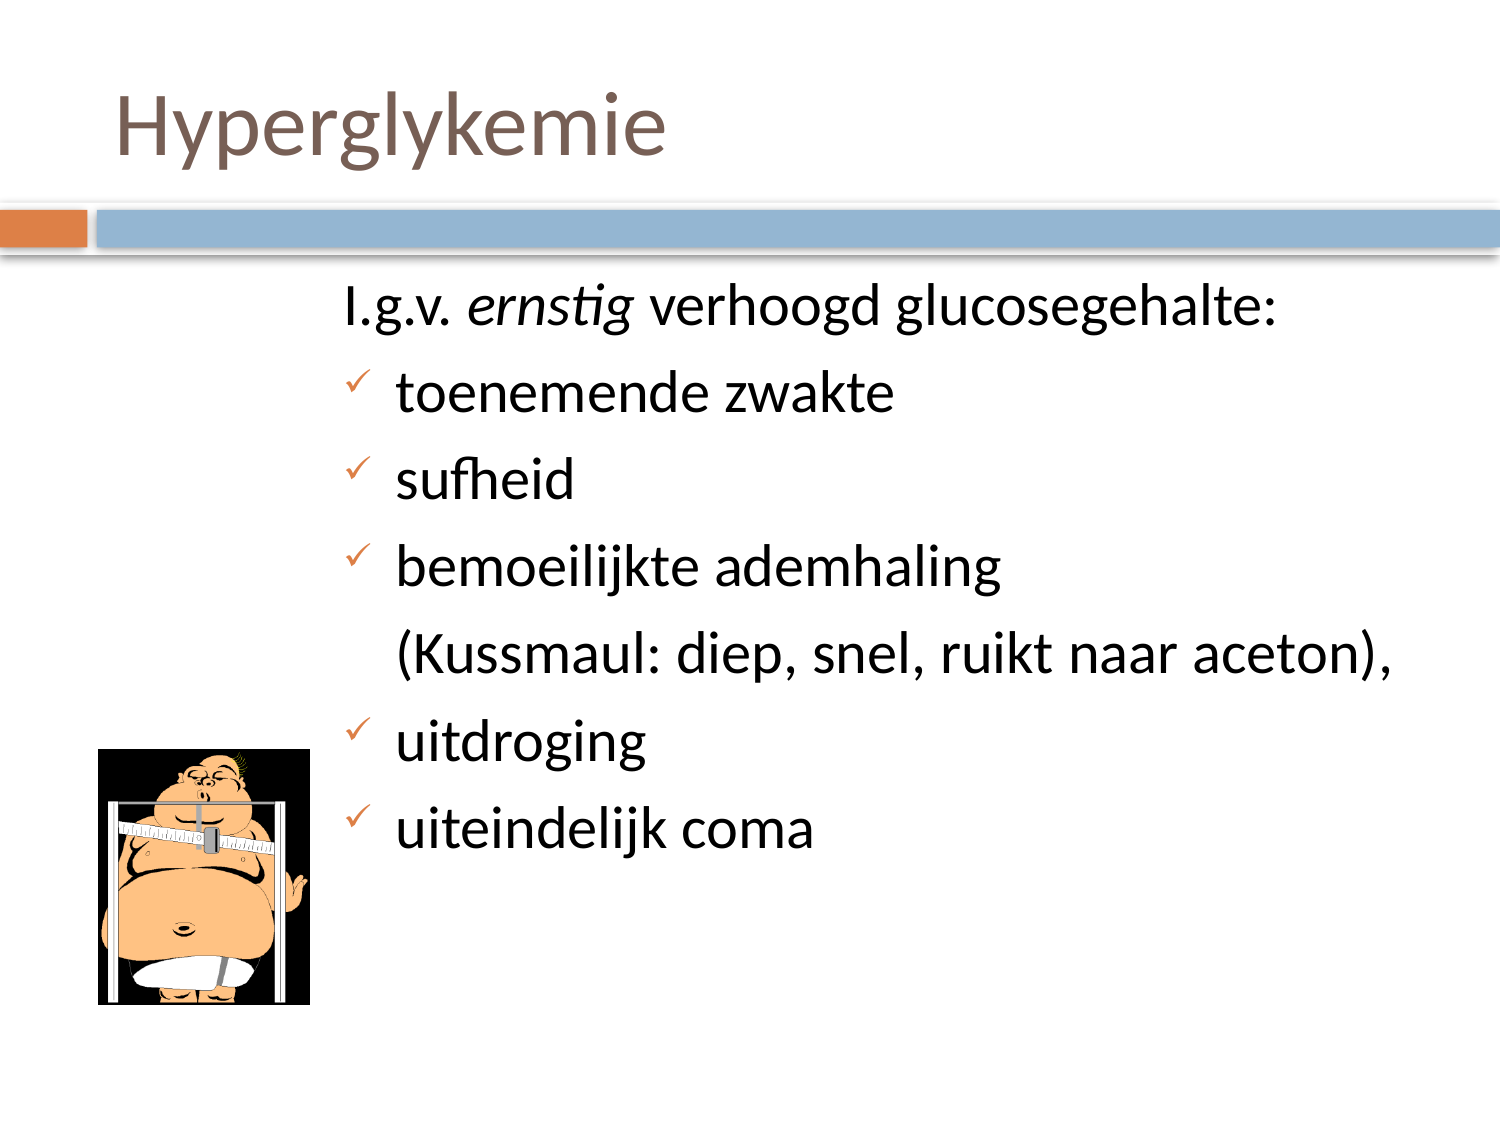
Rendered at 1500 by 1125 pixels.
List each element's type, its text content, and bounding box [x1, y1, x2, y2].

title Hyperglykemie [99, 37, 1438, 201]
list I.g.v. ernstig verhoogd glucosegehalte: toenemende zwakte sufheid bemoeilijkte ademhaling (Kussmaul: diep, snel, ruikt naar aceton), uitdroging uiteindelijk coma [327, 257, 1430, 1009]
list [98, 749, 311, 1006]
